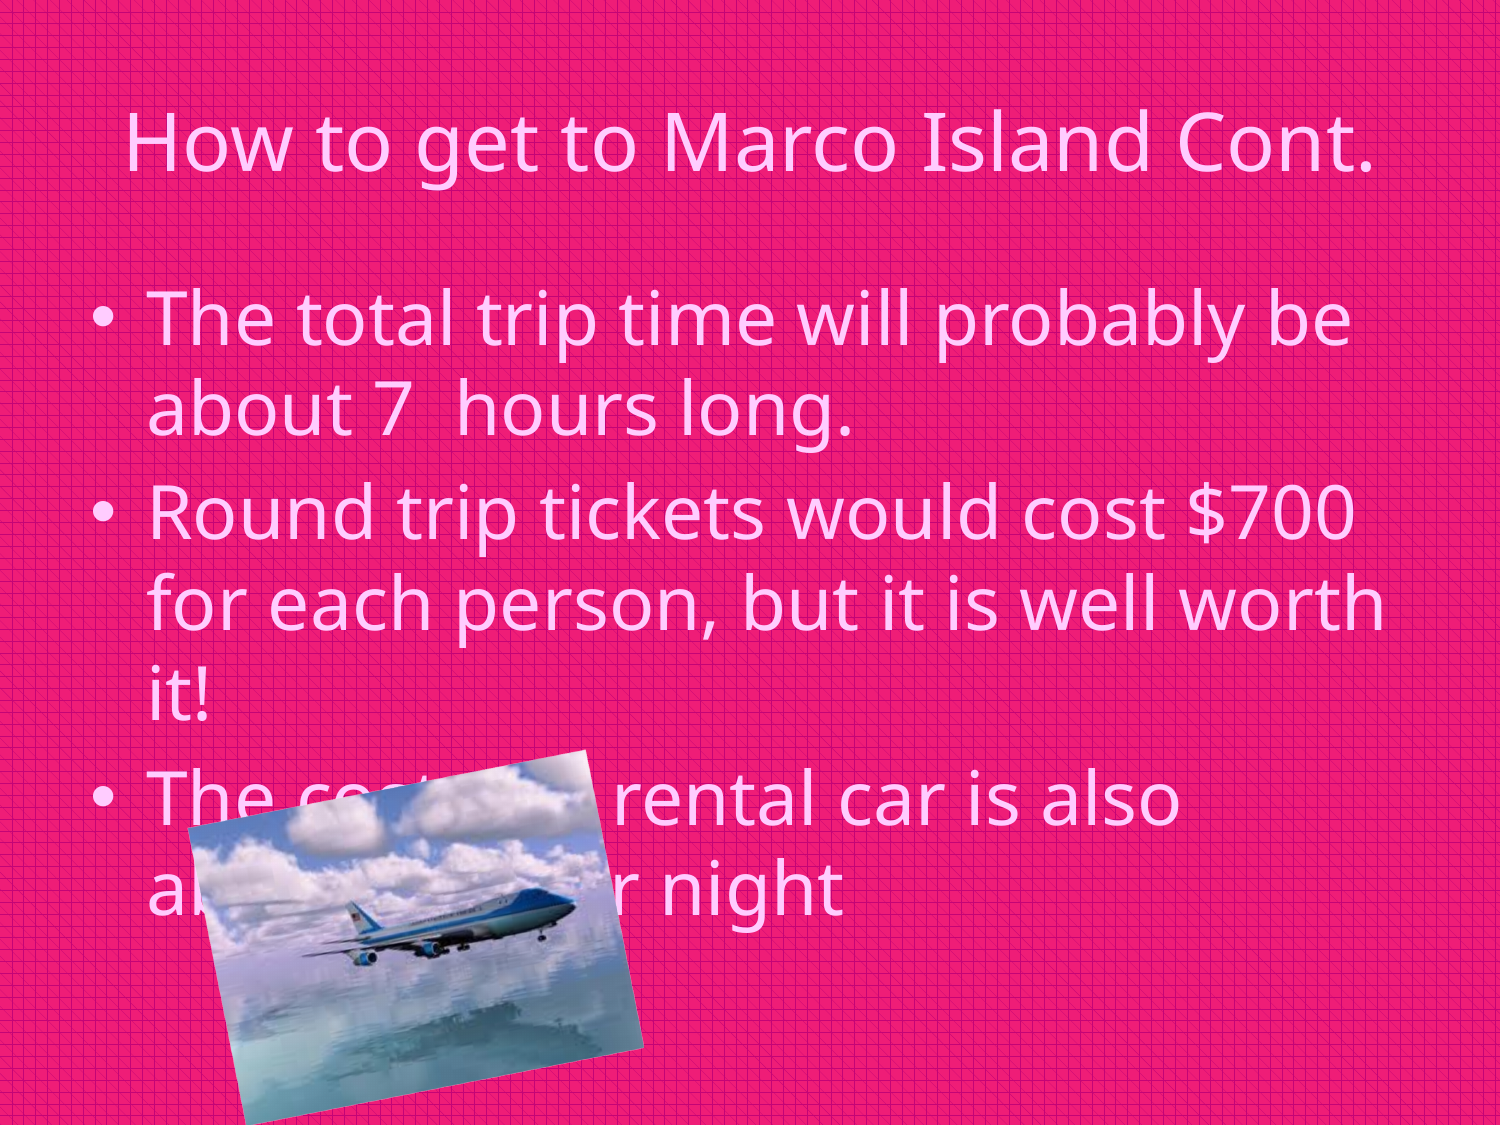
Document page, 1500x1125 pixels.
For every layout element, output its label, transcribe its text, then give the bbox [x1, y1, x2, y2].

title How to get to Marco Island Cont. [75, 45, 1425, 233]
list The total trip time will probably be about 7 hours long. Round trip tickets would cost $700 for each person, but it is well worth it! The cost of a rental car is also about $50 per night [75, 262, 1425, 1005]
picture [189, 751, 643, 1125]
